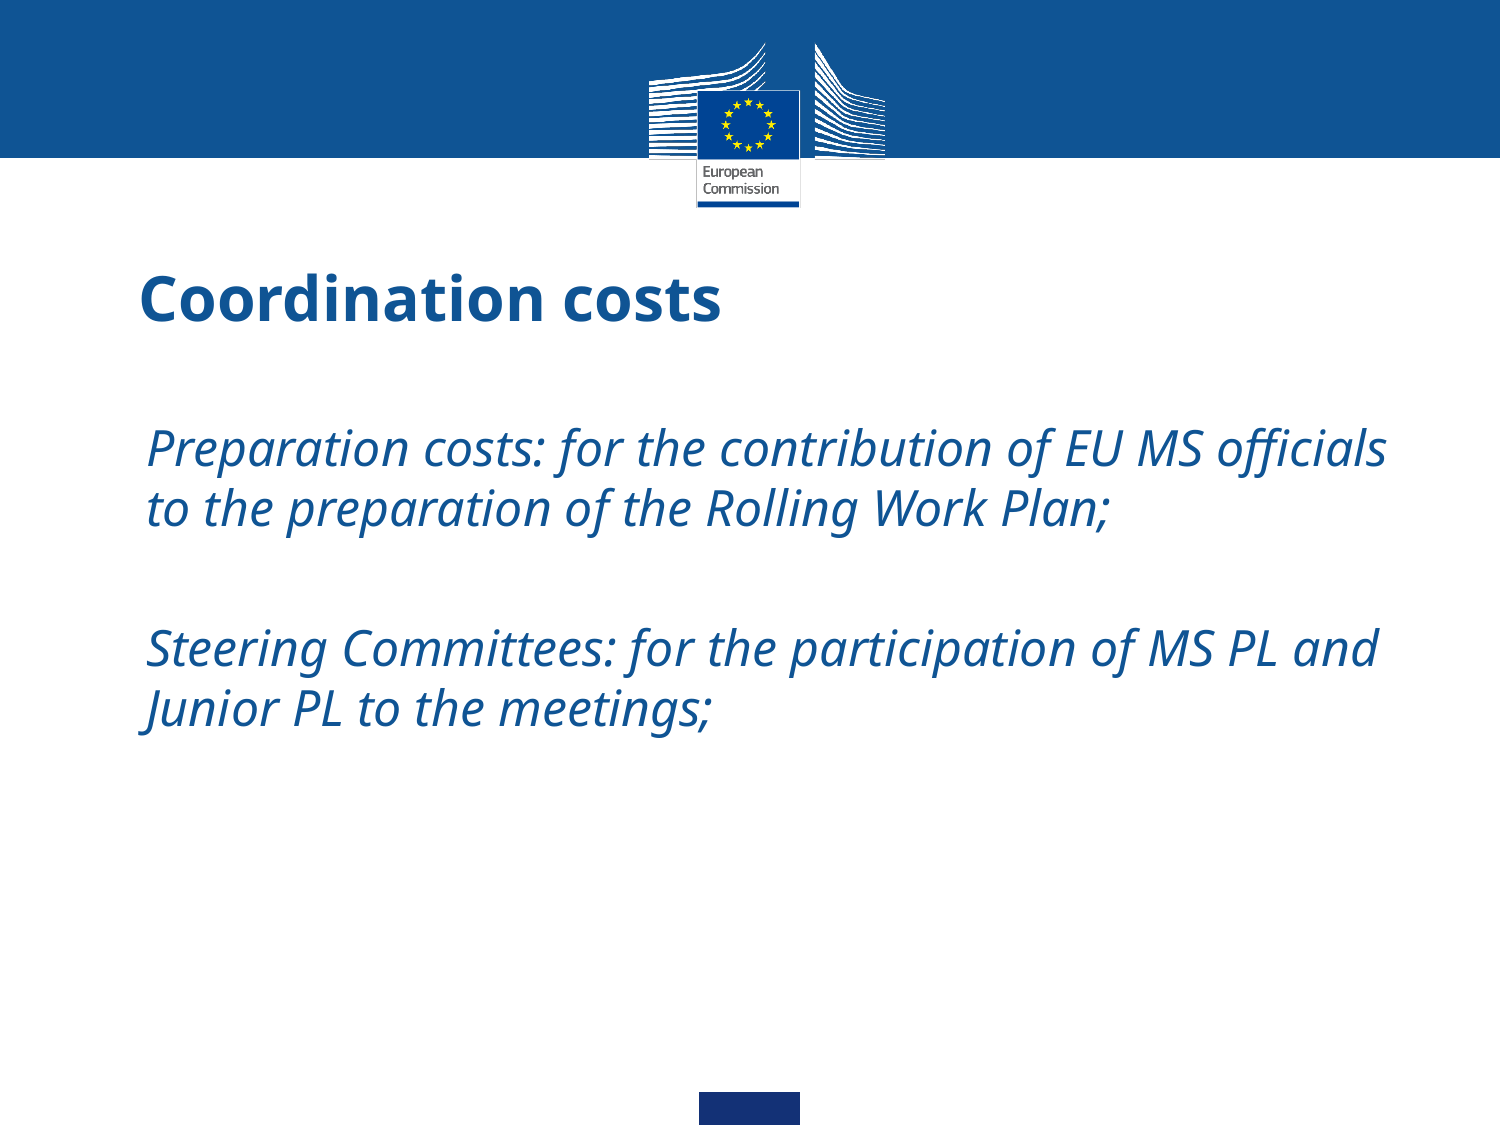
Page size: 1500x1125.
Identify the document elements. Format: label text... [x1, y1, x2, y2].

list Preparation costs: for the contribution of EU MS officials to the preparation of the Rolling Work Plan; Steering Committees: for the participation of MS PL and Junior PL to the meetings; [75, 408, 1425, 988]
title Coordination costs [64, 219, 1415, 374]
picture [649, 42, 885, 208]
